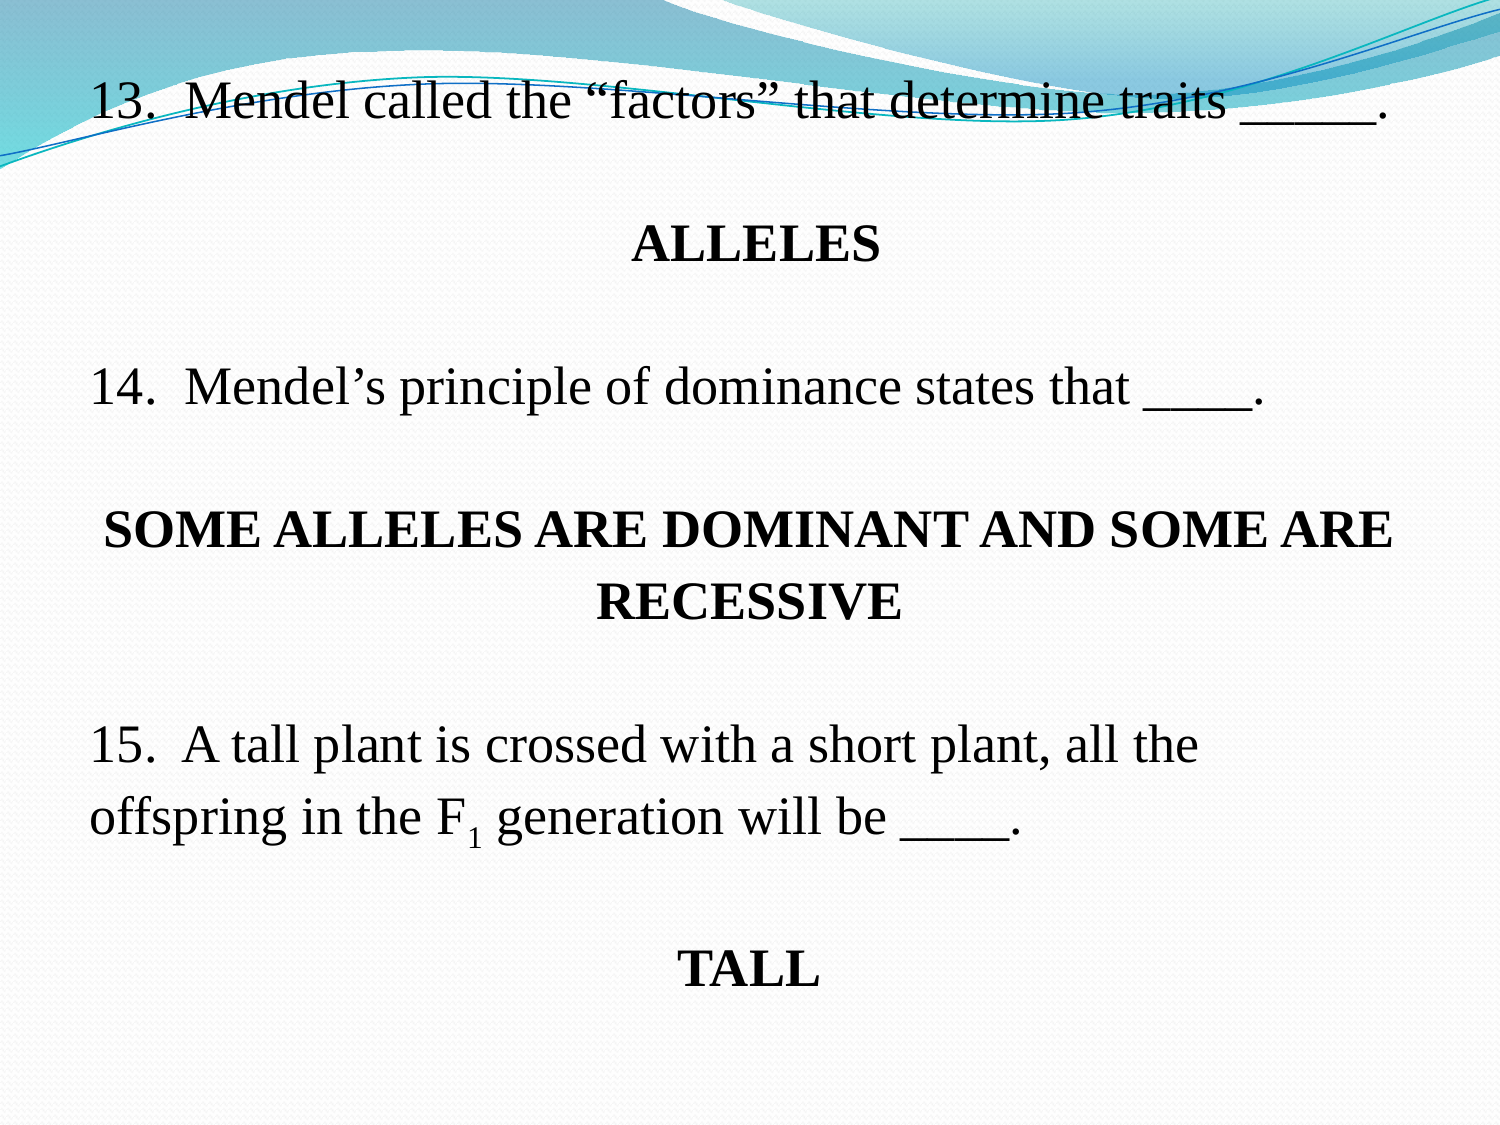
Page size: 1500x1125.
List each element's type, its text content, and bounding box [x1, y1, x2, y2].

list 13. Mendel called the “factors” that determine traits _____. ALLELES 14. Mendel’s principle of dominance states that ____. SOME ALLELES ARE DOMINANT AND SOME ARE RECESSIVE 15. A tall plant is crossed with a short plant, all the offspring in the F1 generation will be ____. TALL [75, 50, 1425, 1088]
